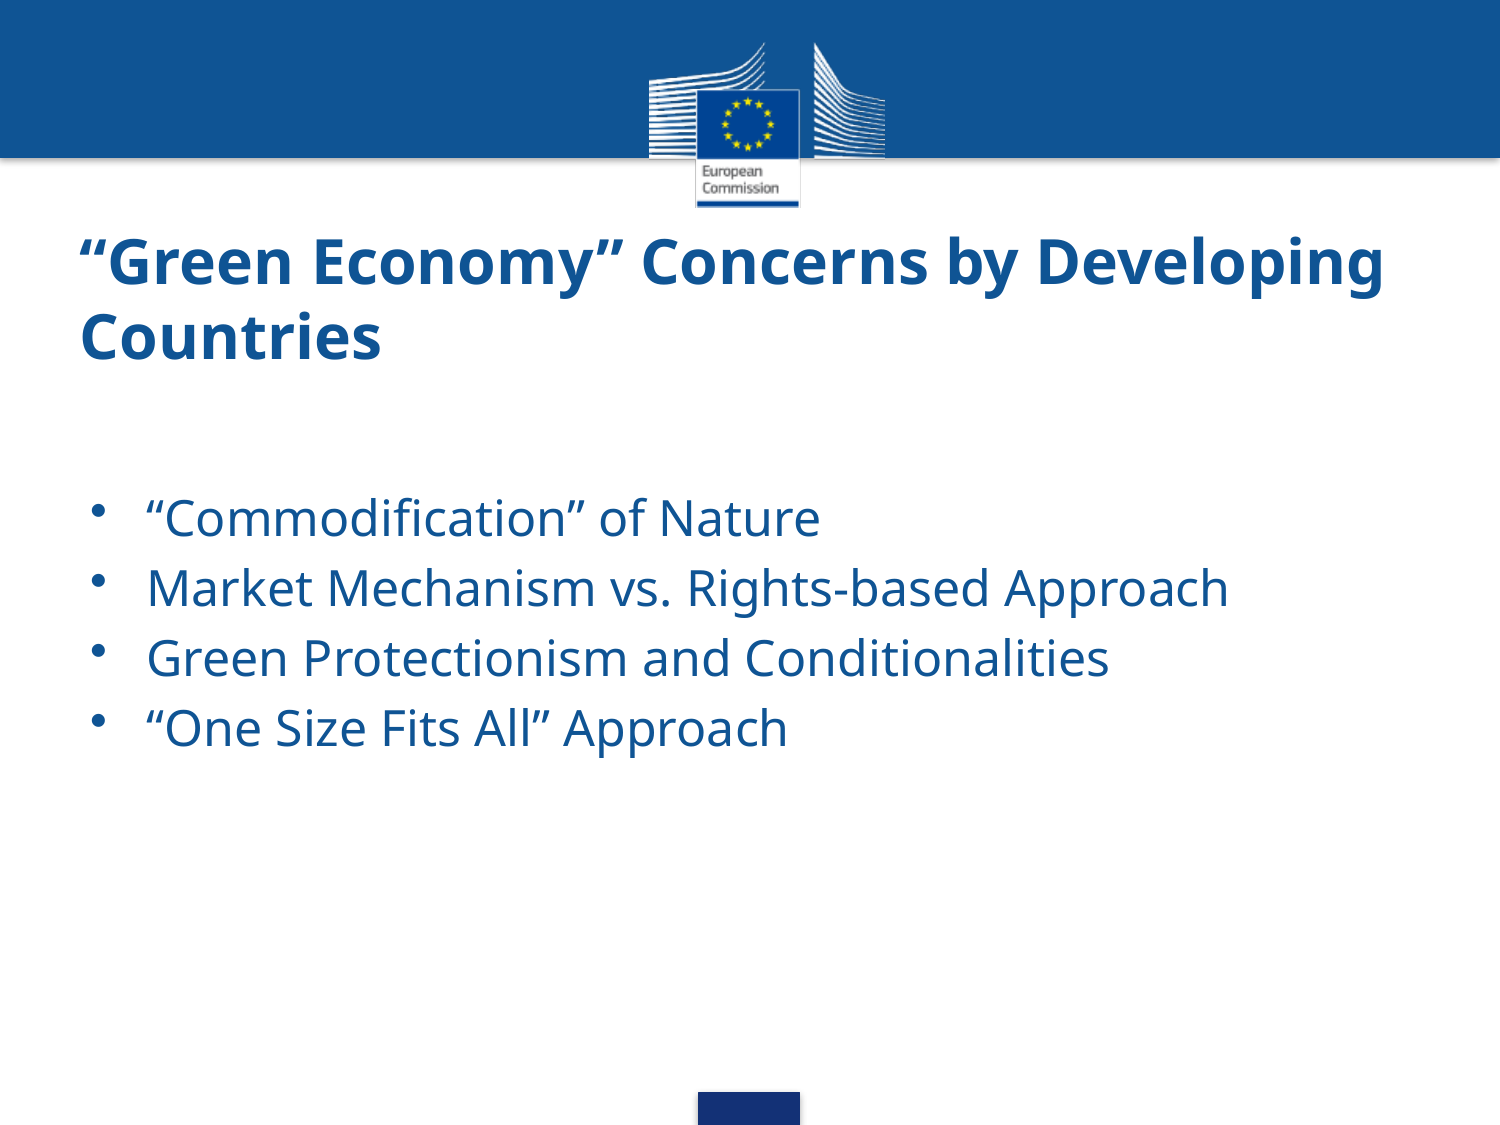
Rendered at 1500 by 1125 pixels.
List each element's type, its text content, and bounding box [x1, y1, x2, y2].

picture [649, 42, 885, 208]
title “Green Economy” Concerns by Developing Countries [64, 219, 1415, 374]
list “Commodification” of Nature Market Mechanism vs. Rights-based Approach Green Protectionism and Conditionalities “One Size Fits All” Approach [75, 408, 1425, 988]
